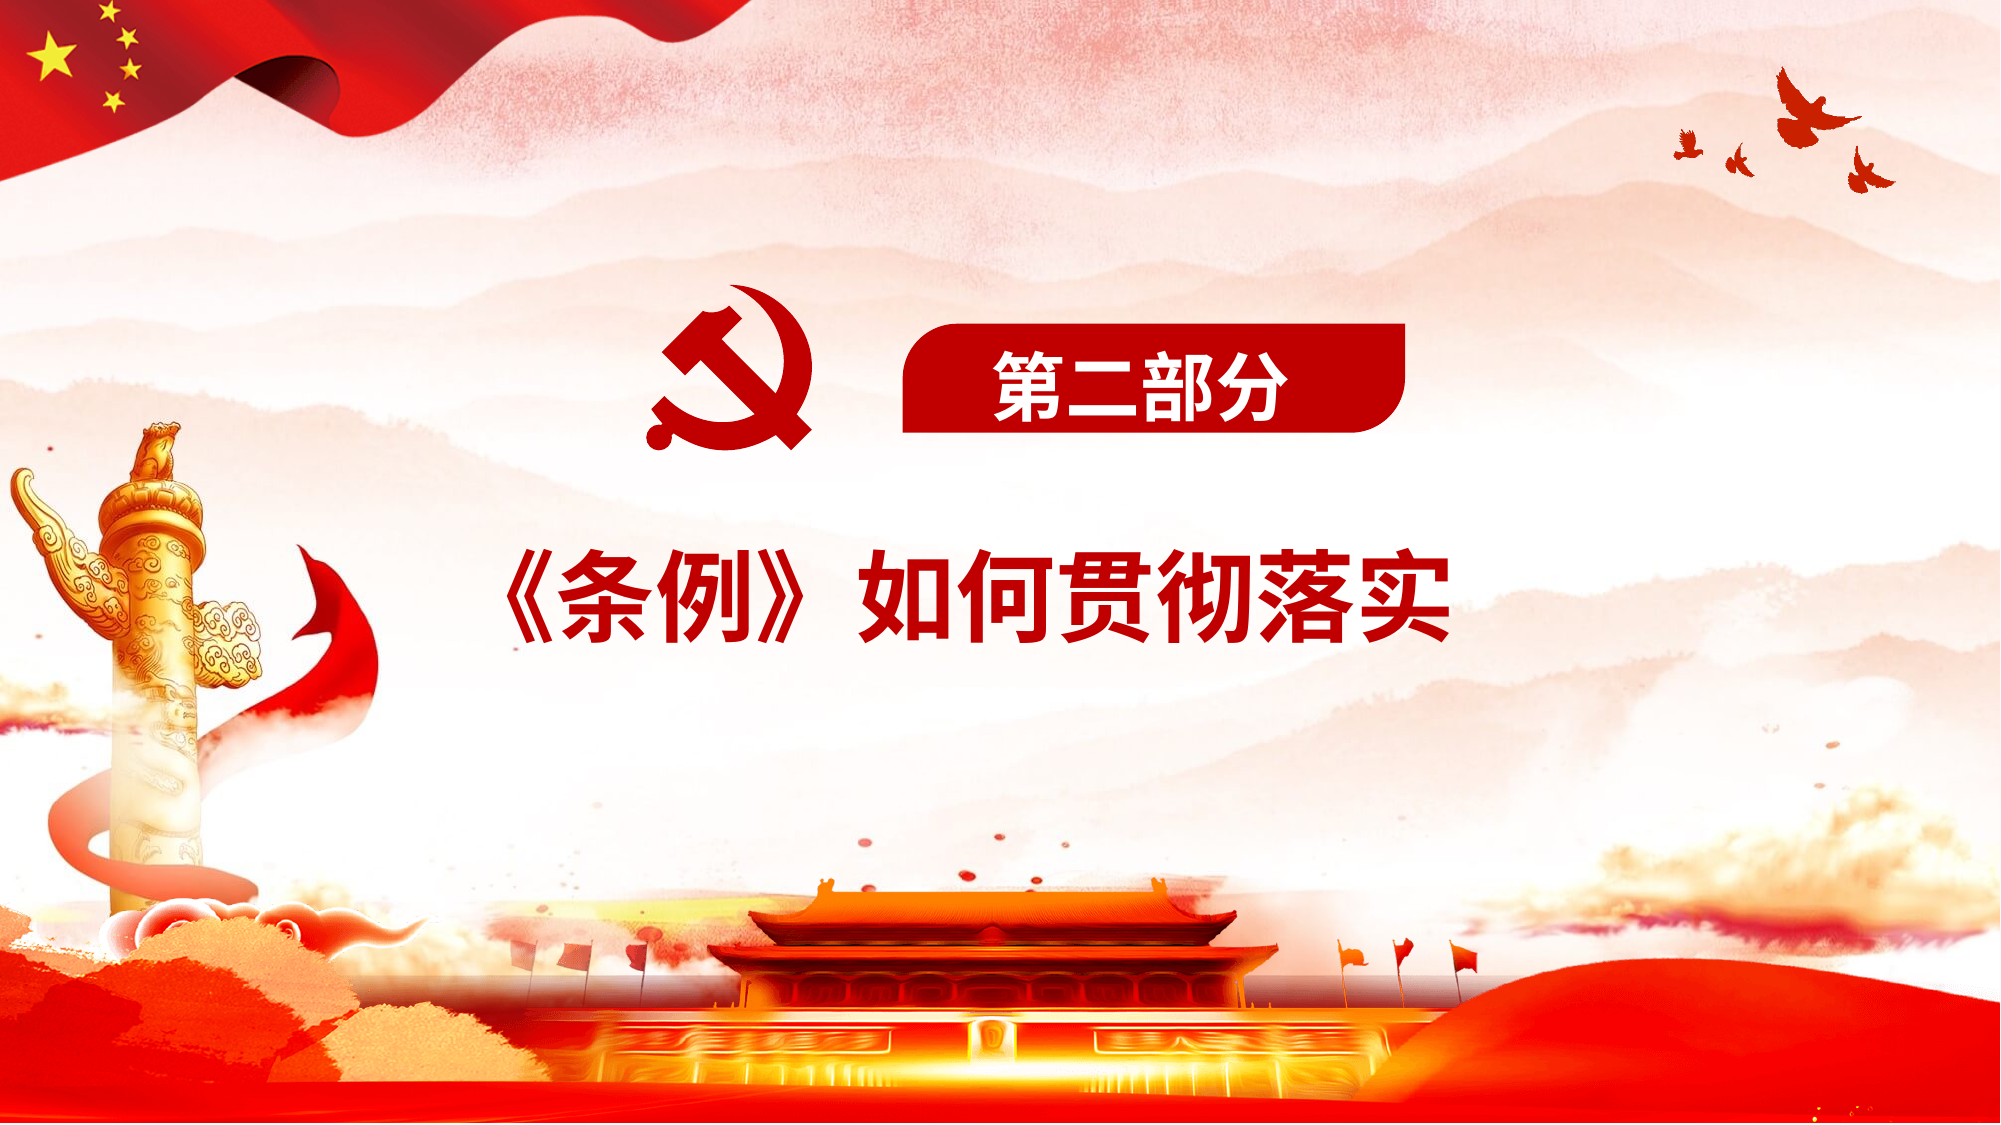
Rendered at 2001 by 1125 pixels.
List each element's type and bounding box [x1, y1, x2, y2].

picture [0, 0, 2001, 1125]
text_box [903, 311, 1404, 461]
